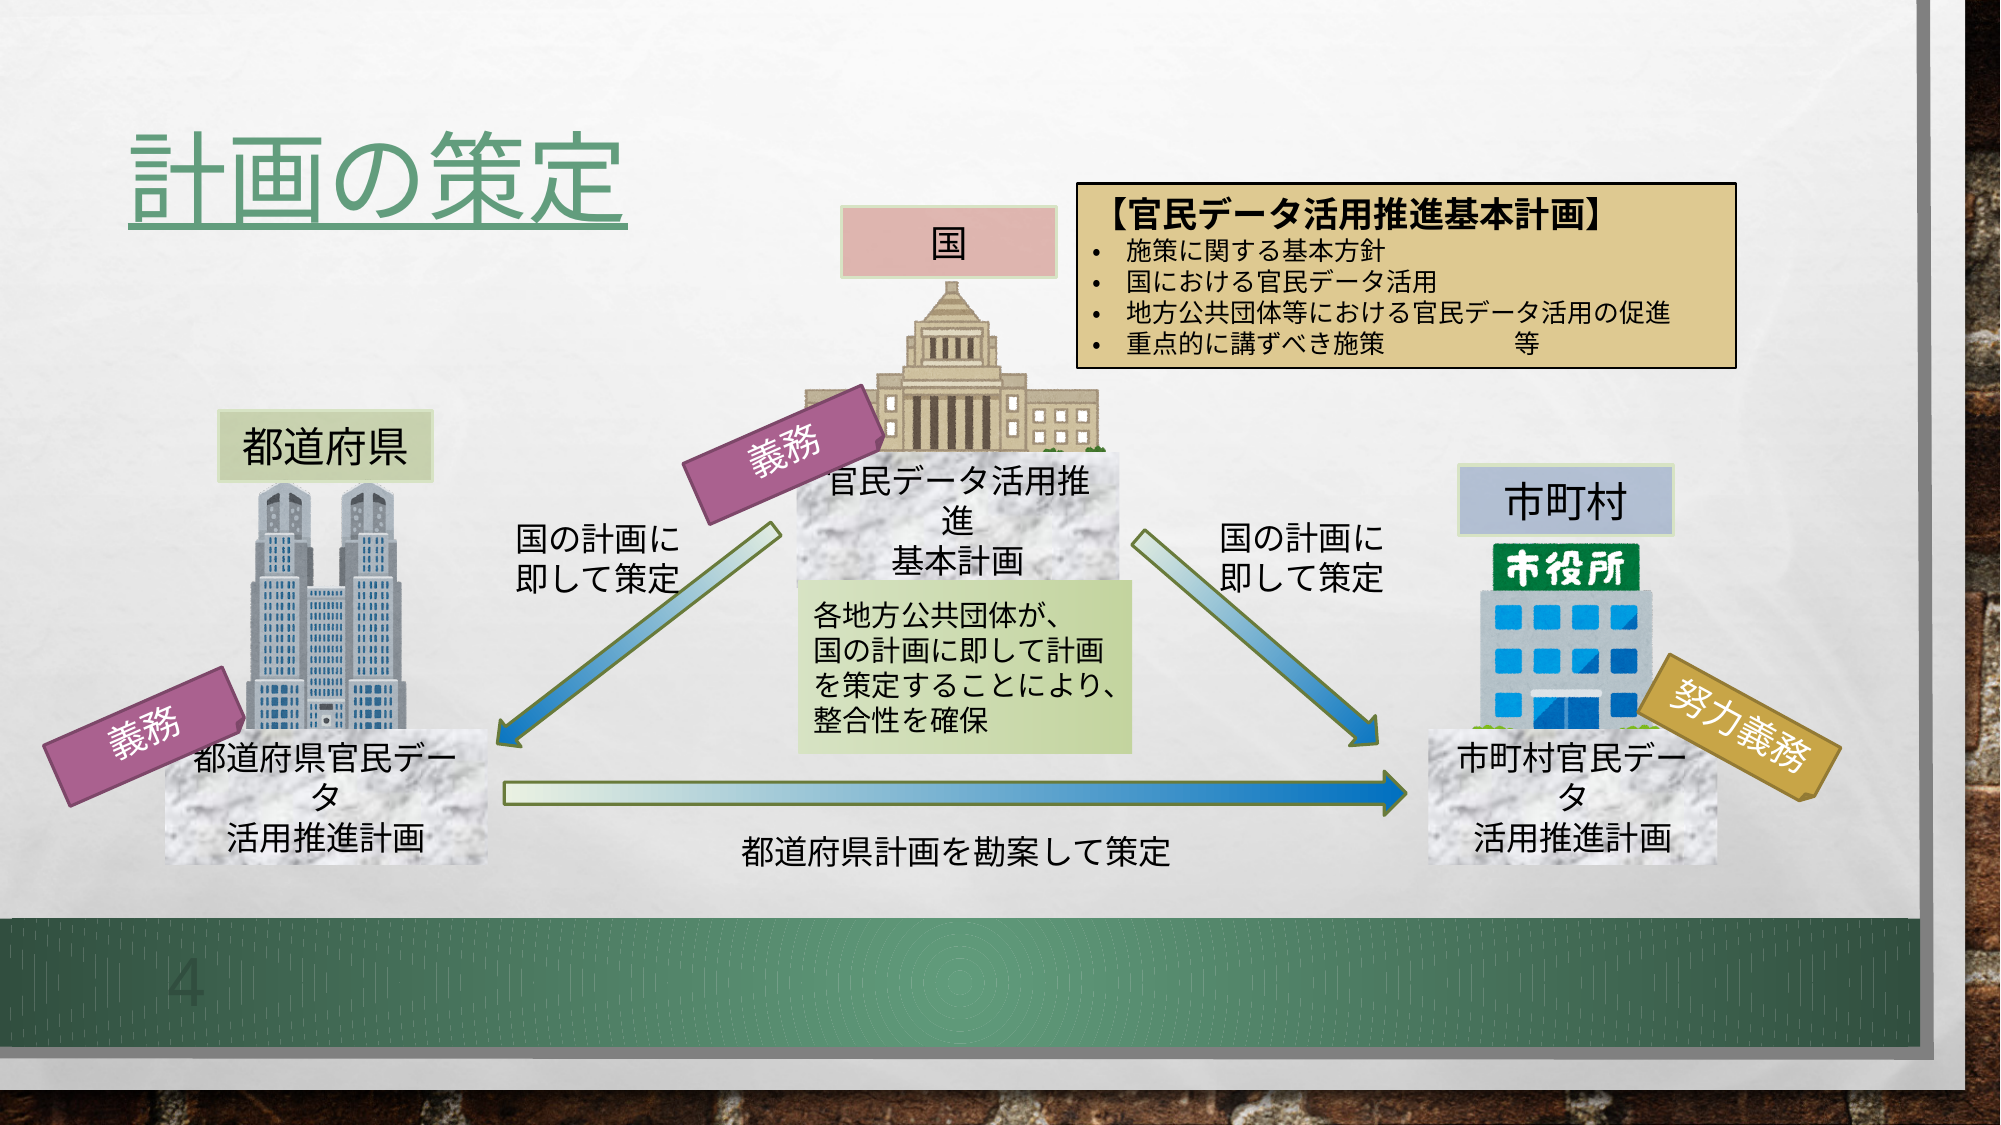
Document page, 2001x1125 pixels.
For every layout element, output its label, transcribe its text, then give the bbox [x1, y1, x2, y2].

text_box 国の計画に 即して策定 [1204, 510, 1401, 605]
text_box 義務 [681, 417, 813, 526]
text_box 国の計画に 即して策定 [500, 510, 697, 606]
picture [785, 277, 1113, 548]
text_box 都道府県官民データ 活用推進計画 [165, 729, 488, 865]
text_box [495, 606, 693, 749]
slide_number 4 [112, 944, 262, 1027]
text_box [502, 769, 1408, 817]
text_box 【官民データ活用推進基本計画】 ・ 施策に関する基本方針 ・ 国における官民データ活用 ・ 地方公共団体等における官民データ活用の促進 ・ 重点的に講ずべき施策 等 [1077, 183, 1736, 368]
text_box [1130, 528, 1380, 748]
picture [1447, 534, 1685, 790]
text_box 市町村 [1458, 464, 1674, 534]
text_box 国 [841, 206, 1057, 277]
text_box [697, 520, 783, 603]
text_box 市町村官民データ 活用推進計画 [1428, 729, 1718, 865]
text_box 都道府県 [218, 410, 433, 482]
text_box 義務 [42, 665, 222, 808]
text_box 各地方公共団体が、 国の計画に即して計画を策定することにより、 整合性を確保 [798, 580, 1133, 754]
picture [0, 0, 2000, 1125]
picture [222, 474, 449, 762]
title 計画の策定 [112, 88, 1818, 278]
text_box 官民データ活用推進 基本計画 [796, 452, 1120, 588]
text_box 都道府県計画を勘案して策定 [726, 823, 1188, 879]
text_box 努力義務 [1685, 660, 1843, 803]
